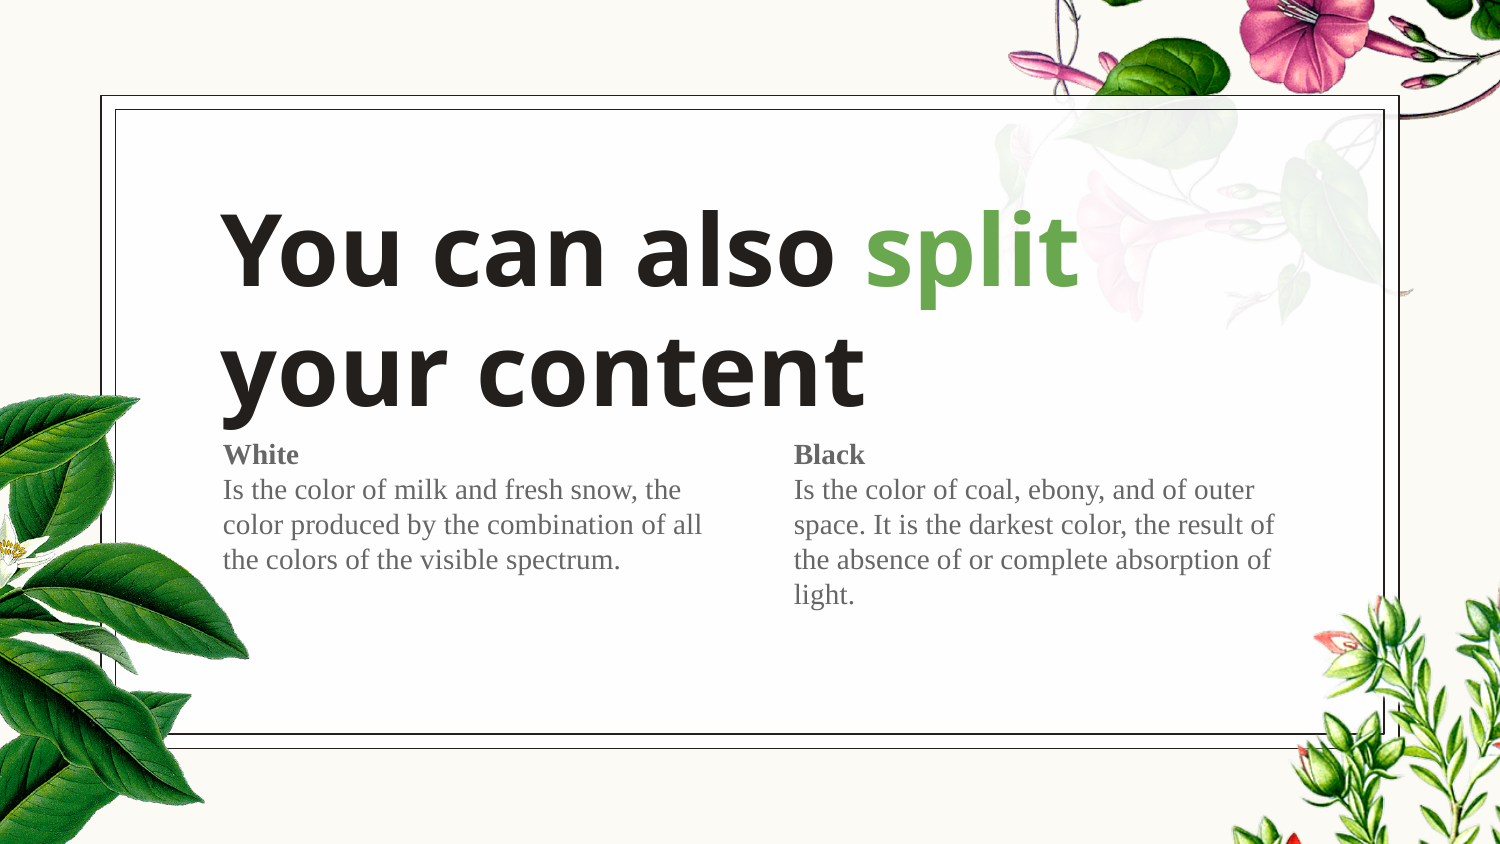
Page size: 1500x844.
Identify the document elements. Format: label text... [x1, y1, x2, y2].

title You can also split your content [205, 171, 1295, 328]
picture [993, 0, 1500, 350]
picture [1149, 566, 1500, 844]
list White Is the color of milk and fresh snow, the color produced by the combination of all the colors of the visible spectrum. [207, 420, 747, 688]
list Black Is the color of coal, ebony, and of outer space. It is the darkest color, the result of the absence of or complete absorption of light. [778, 420, 1317, 688]
picture [0, 390, 251, 844]
